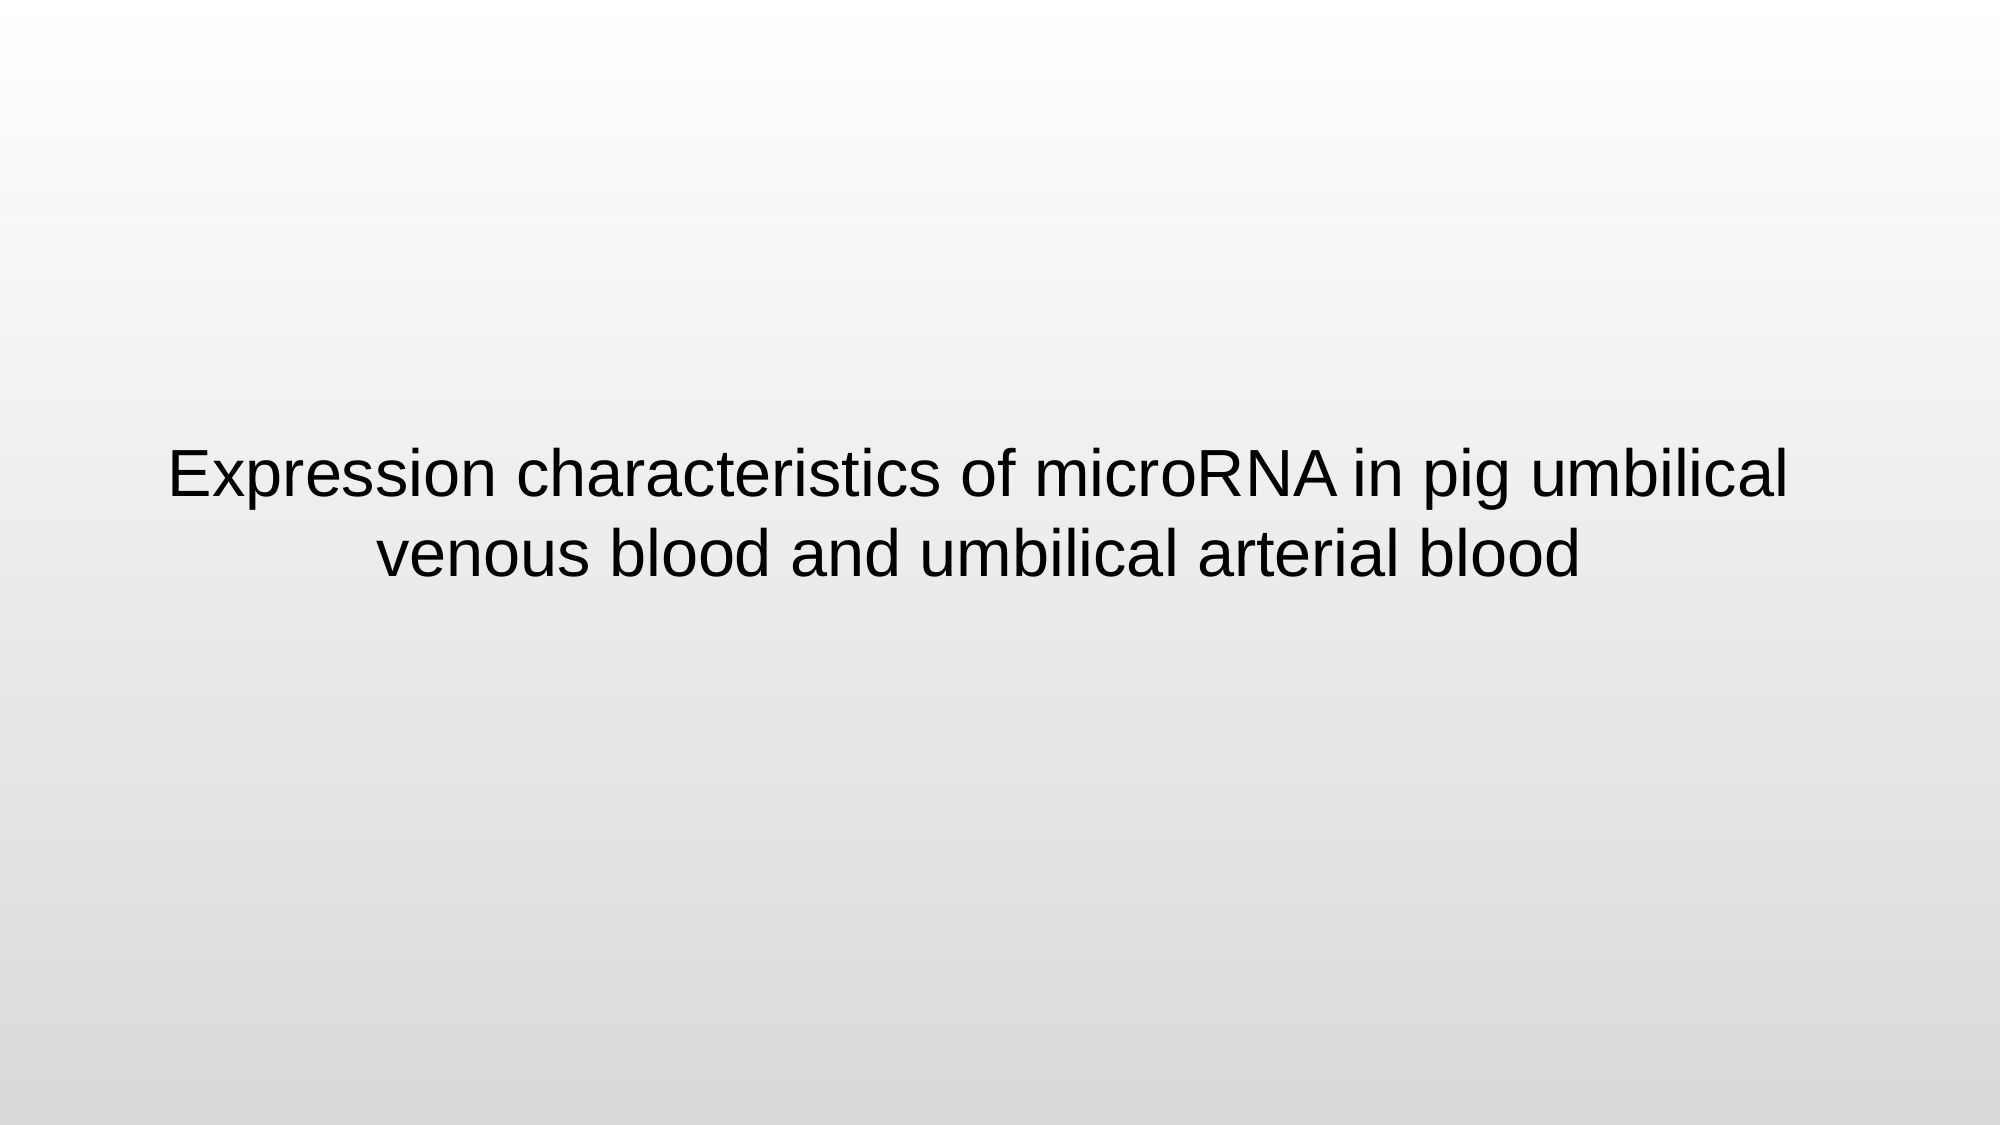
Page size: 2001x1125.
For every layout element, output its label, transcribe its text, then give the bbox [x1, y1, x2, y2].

text_box Expression characteristics of microRNA in pig umbilical venous blood and umbilical arterial blood [147, 421, 1811, 597]
